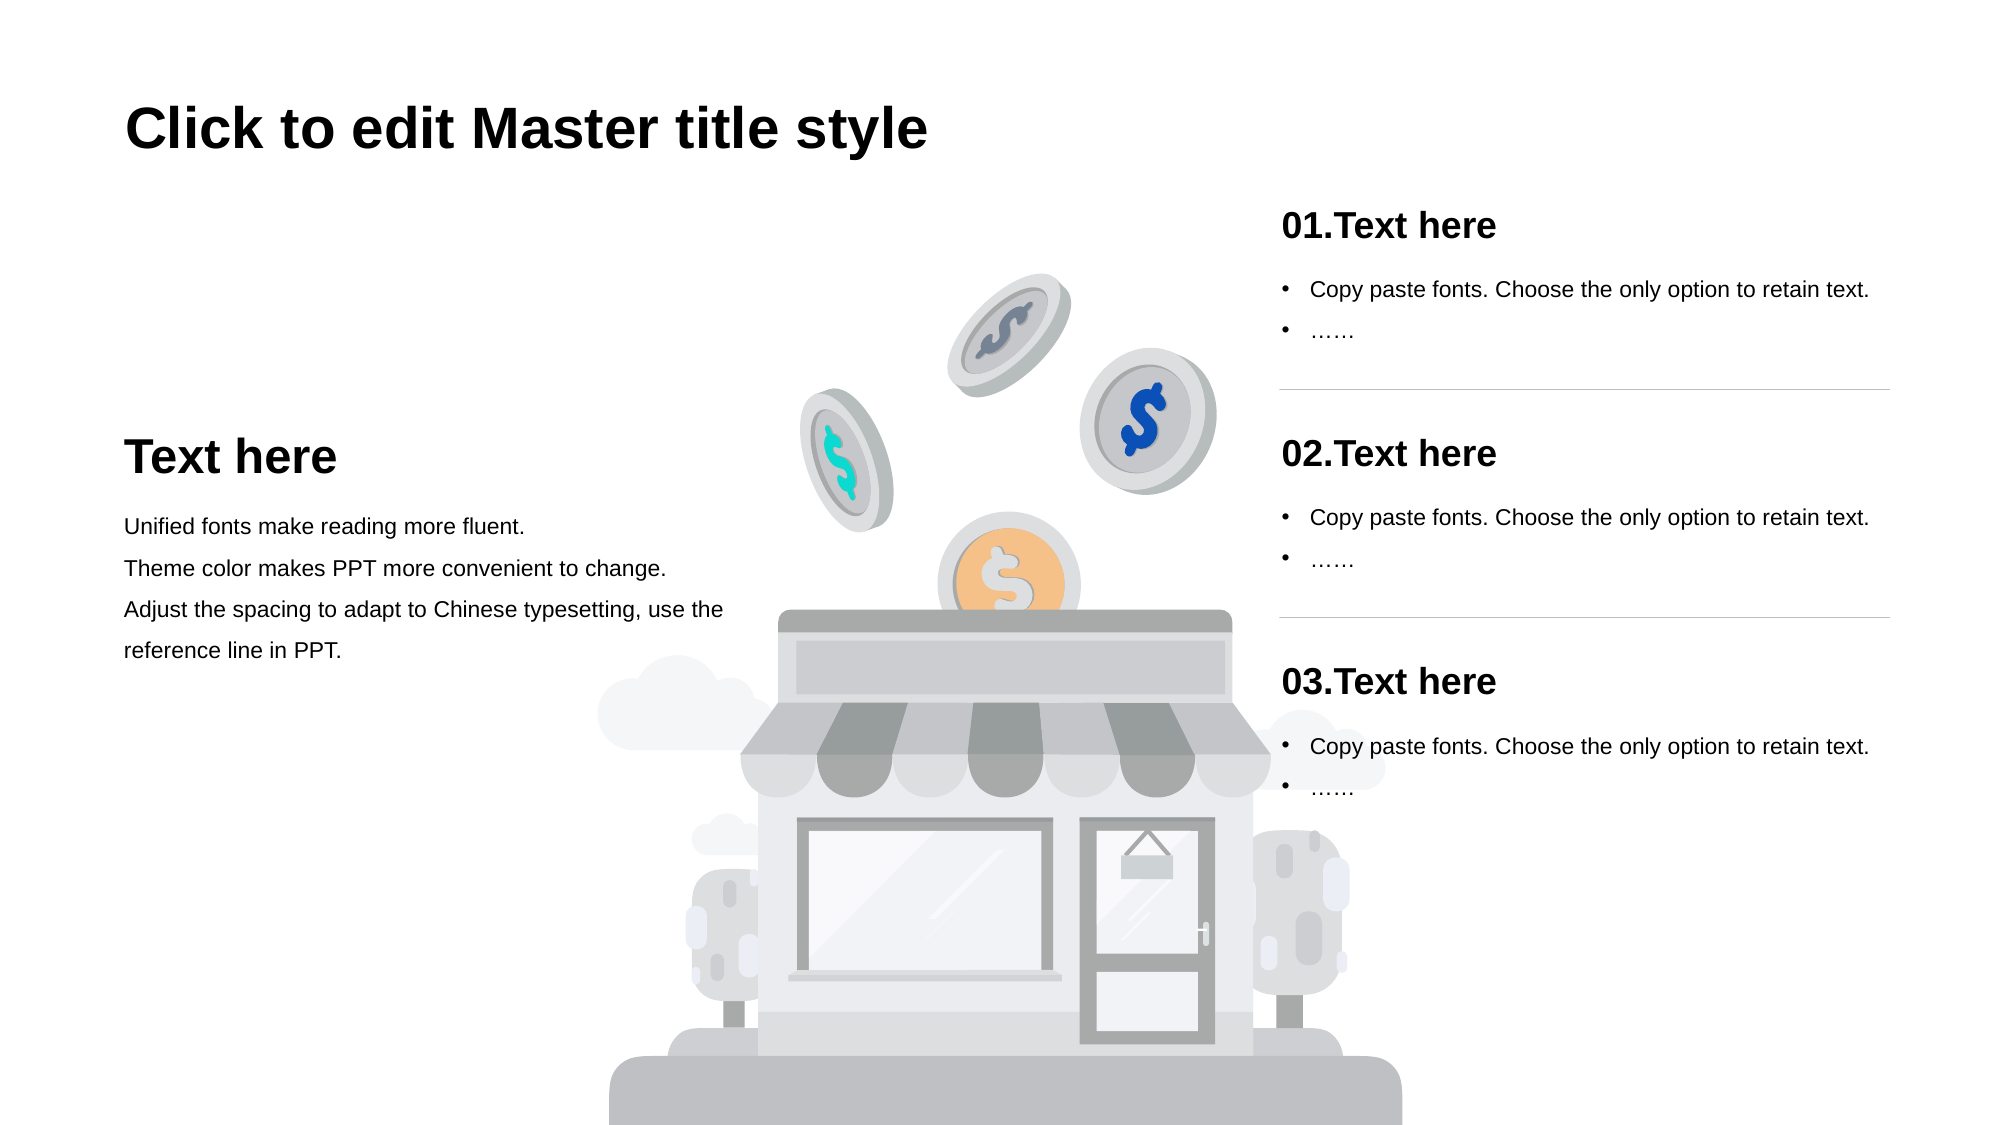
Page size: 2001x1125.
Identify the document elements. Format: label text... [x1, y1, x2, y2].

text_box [109, 187, 1911, 1125]
title Click to edit Master title style [109, 0, 1890, 169]
